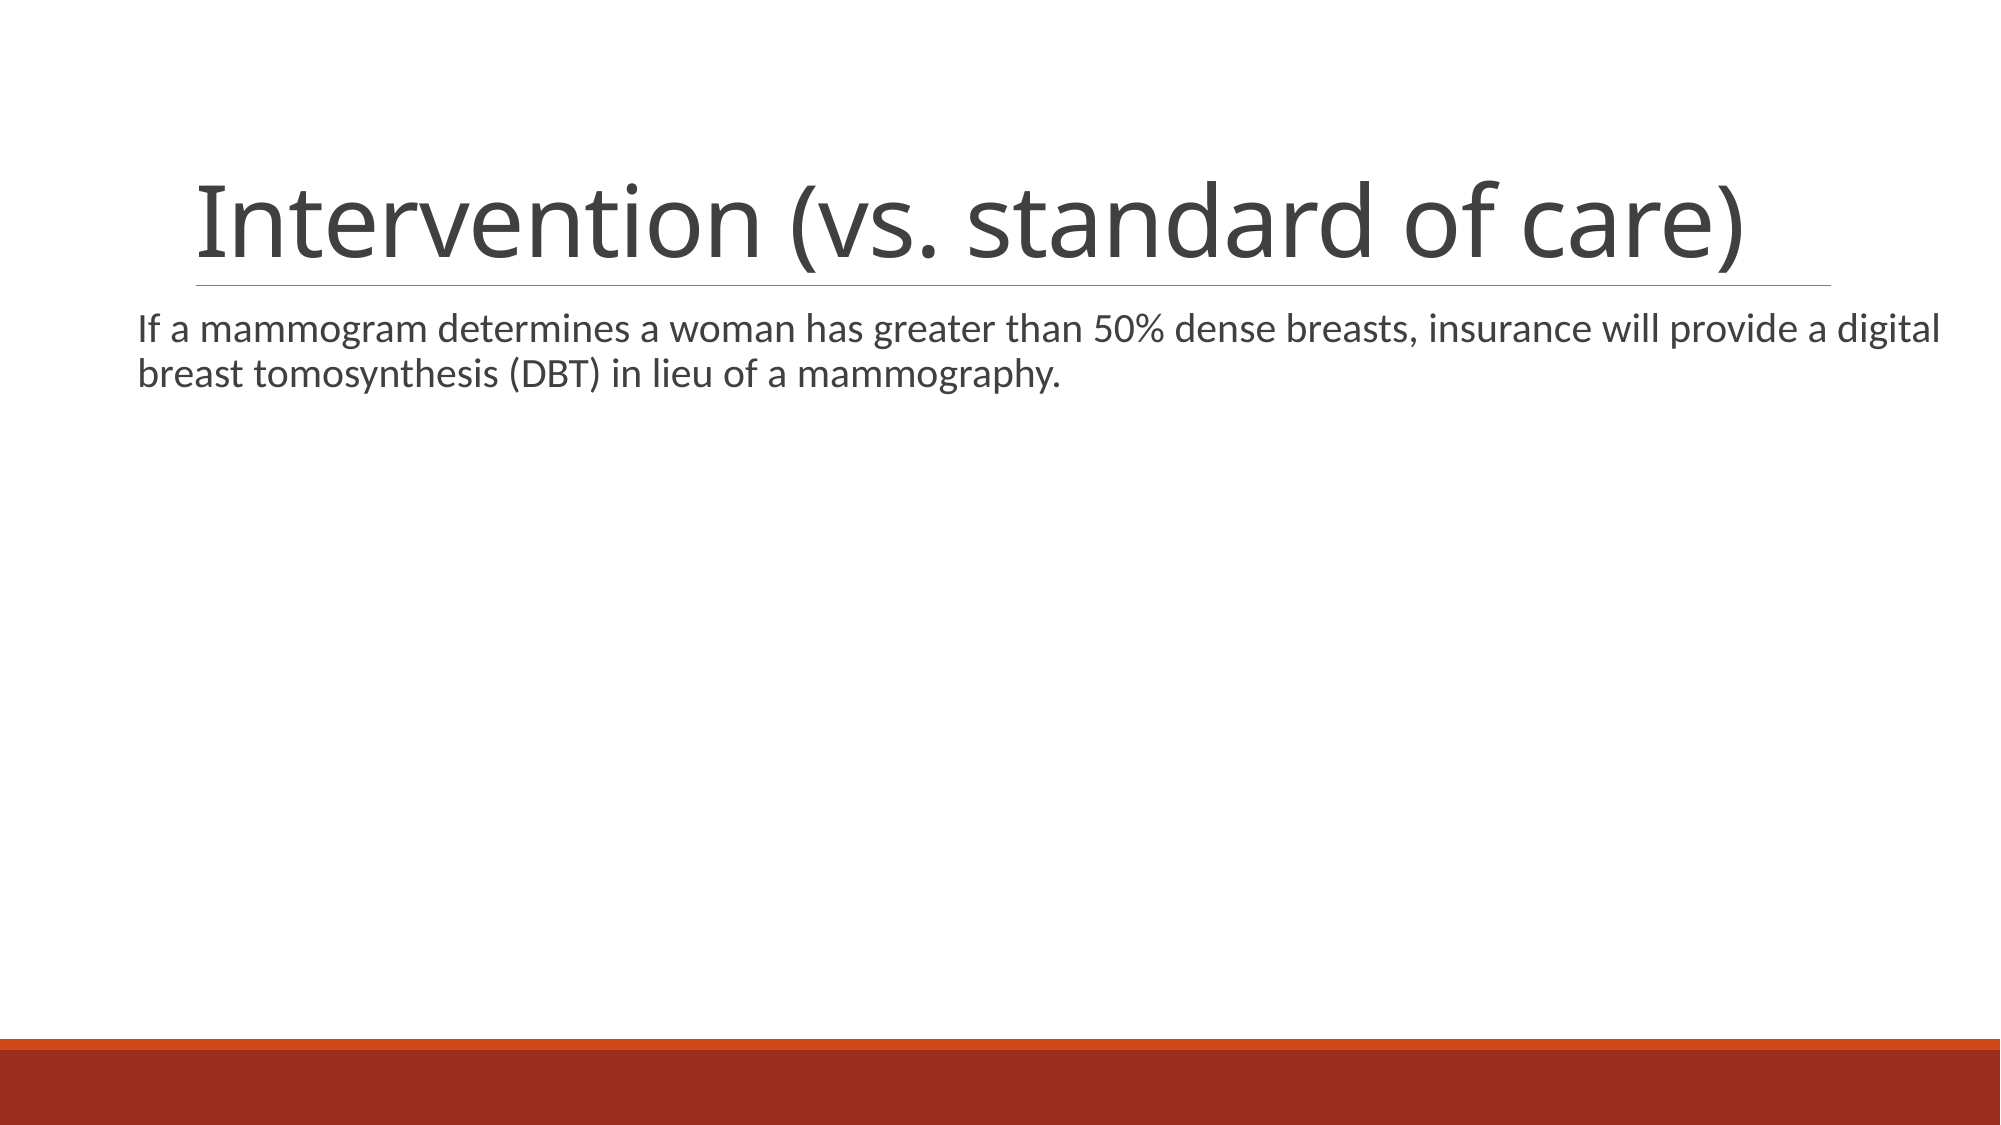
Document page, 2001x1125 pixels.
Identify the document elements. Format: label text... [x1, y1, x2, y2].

list If a mammogram determines a woman has greater than 50% dense breasts, insurance will provide a digital breast tomosynthesis (DBT) in lieu of a mammography. [137, 299, 1959, 1014]
title Intervention (vs. standard of care) [180, 47, 1830, 285]
